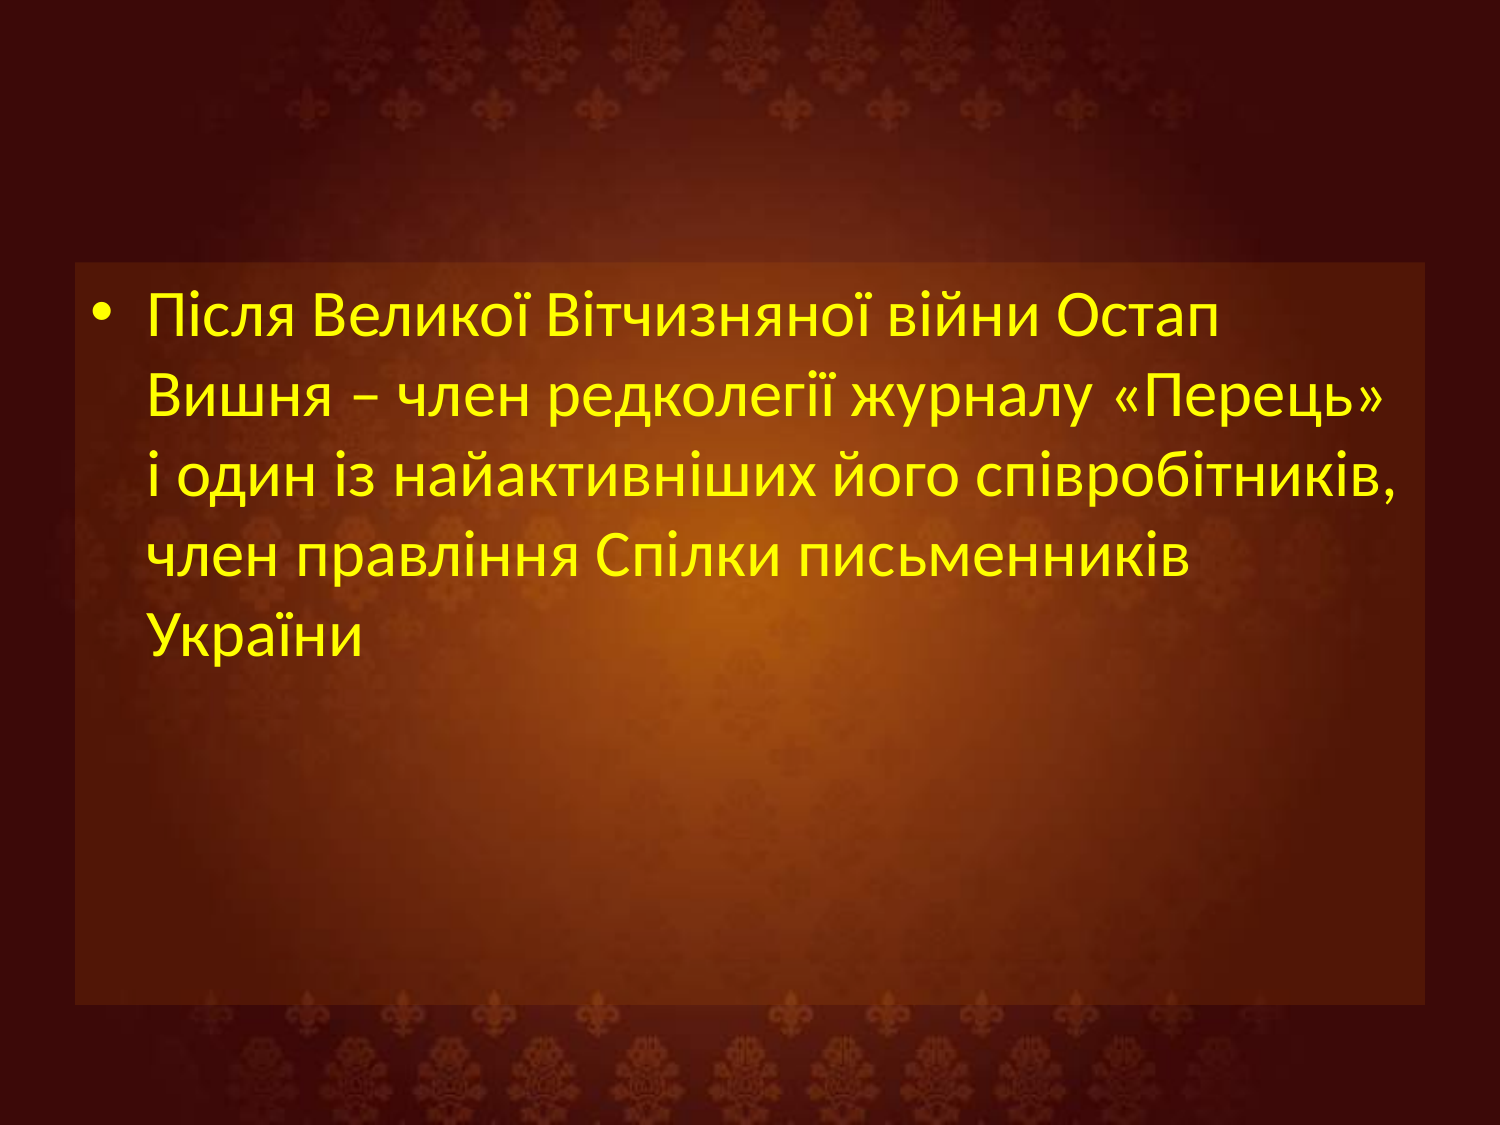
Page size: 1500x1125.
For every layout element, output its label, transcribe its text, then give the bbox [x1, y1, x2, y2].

list Після Великої Вітчизняної війни Остап Вишня – член редколегії журналу «Перець» і один із найактивніших його співробітників, член правління Спілки письменників України [74, 262, 1426, 1006]
picture [0, 0, 1500, 1125]
